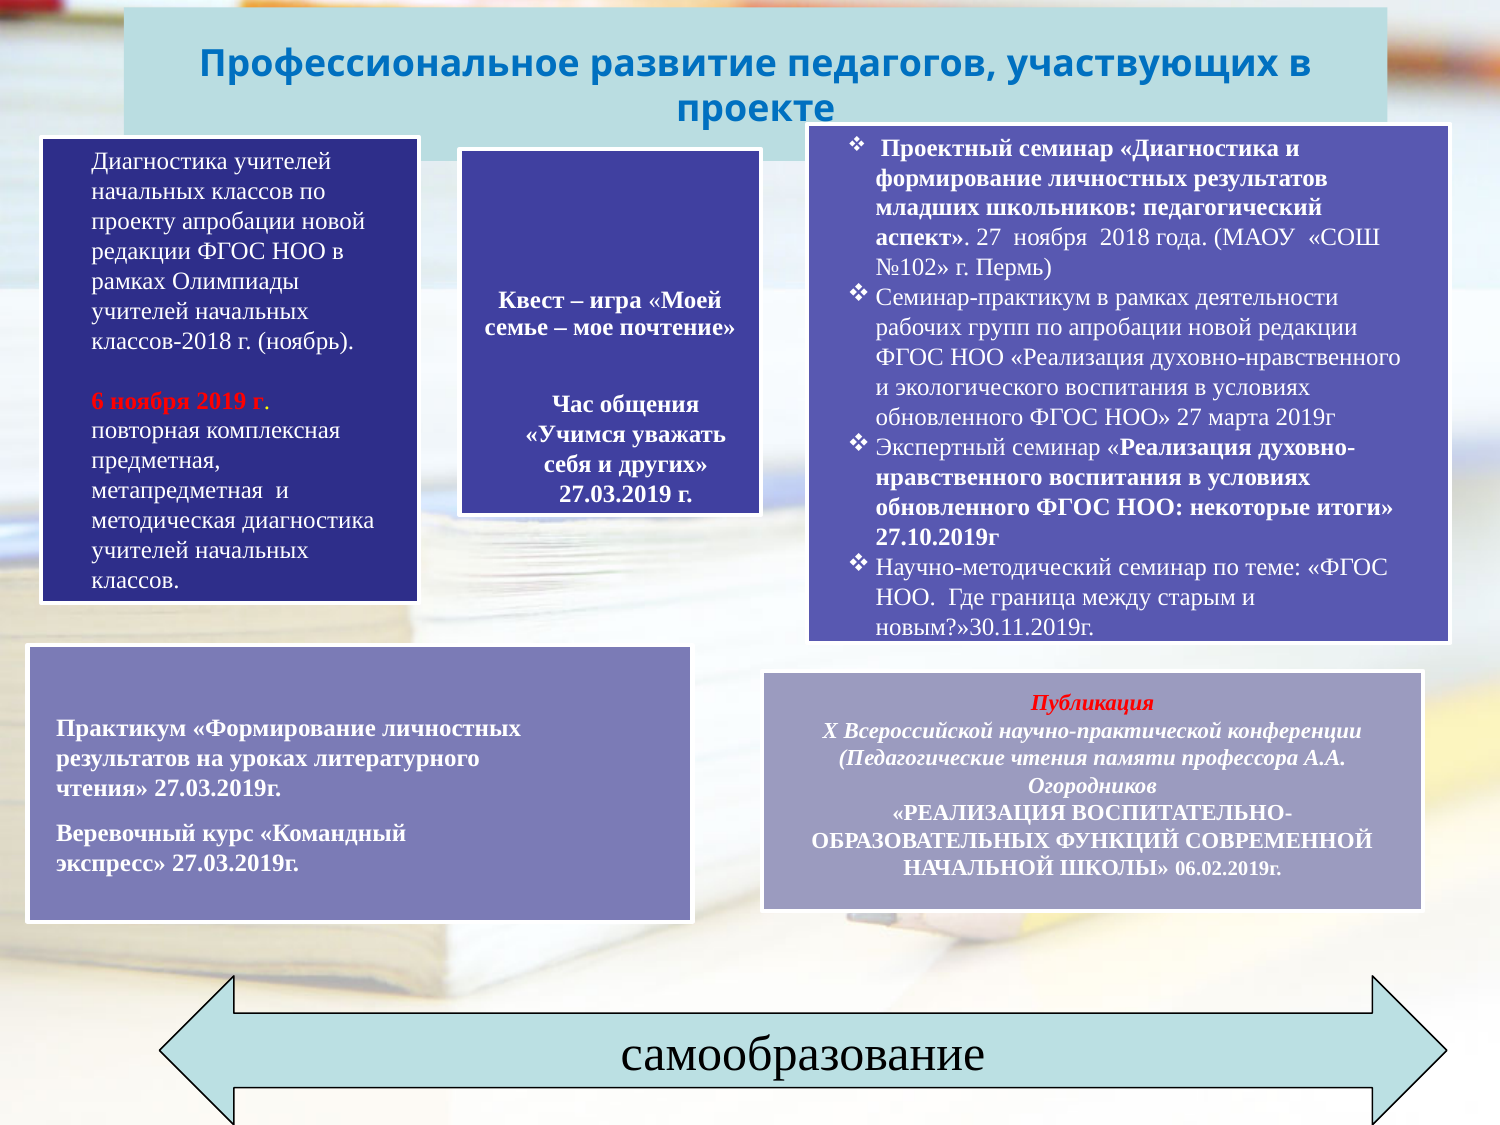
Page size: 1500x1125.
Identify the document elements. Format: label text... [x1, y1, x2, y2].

title Профессиональное развитие педагогов, участвующих в проекте [123, 7, 1388, 104]
picture [0, 0, 1500, 1125]
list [27, 106, 1500, 922]
picture [234, 1088, 1372, 1125]
text_box самообразование [159, 975, 1447, 1125]
